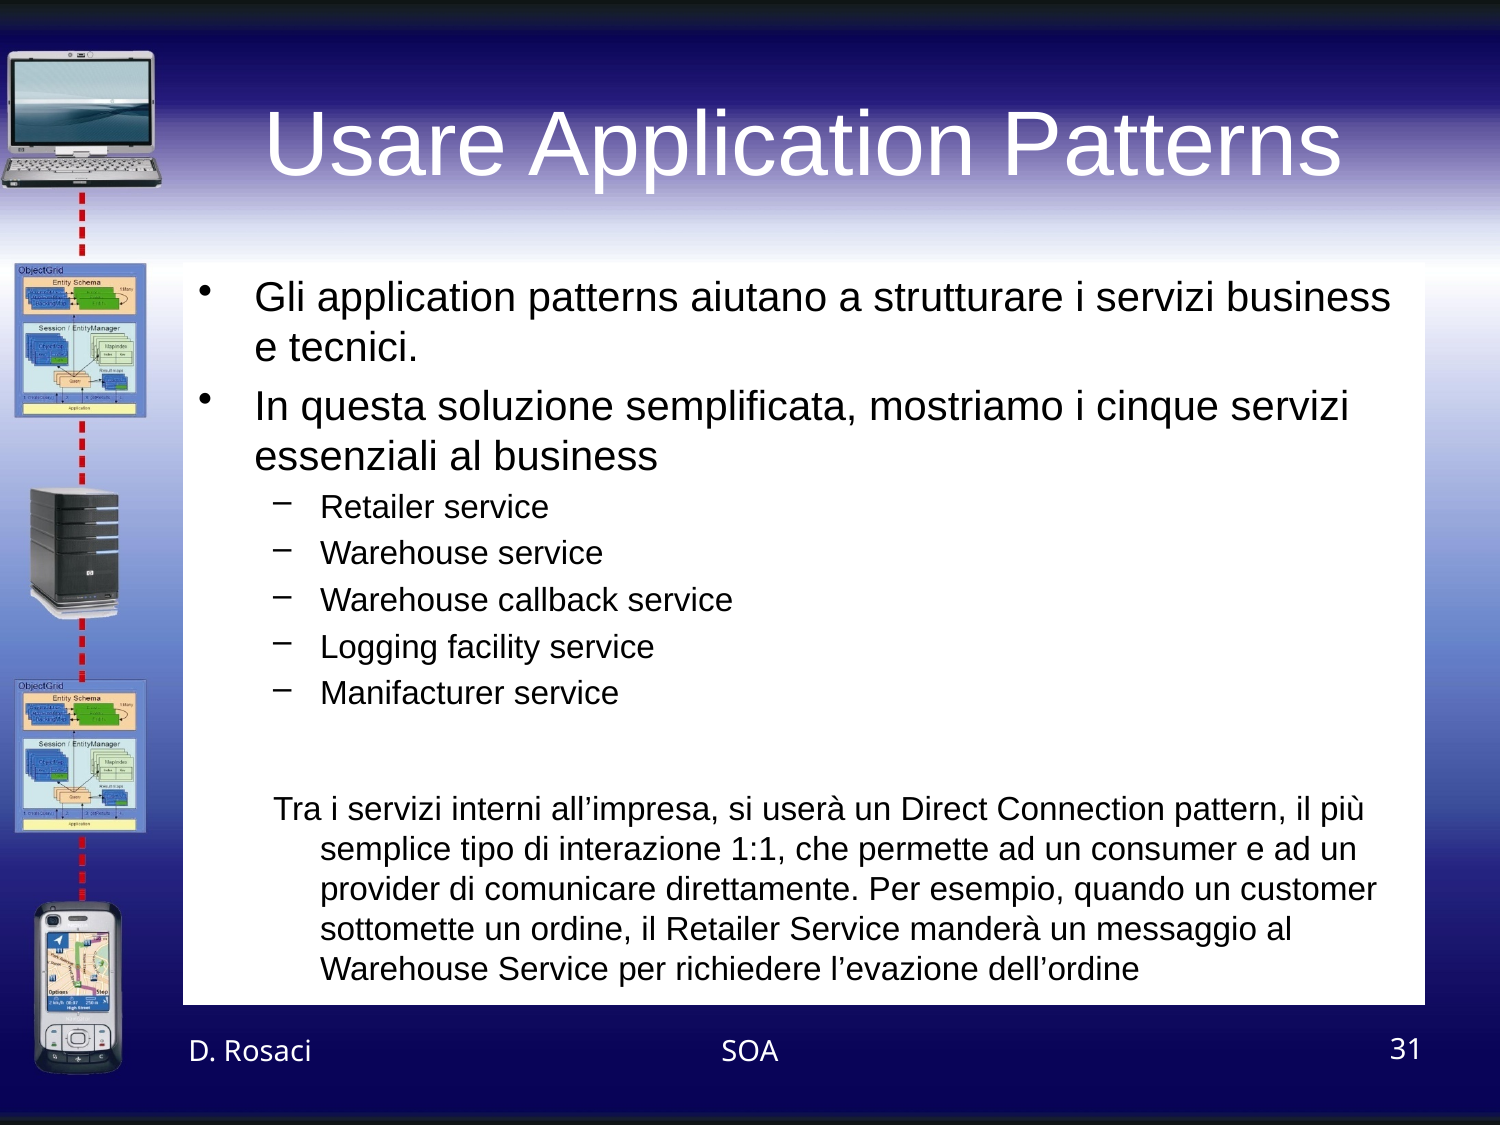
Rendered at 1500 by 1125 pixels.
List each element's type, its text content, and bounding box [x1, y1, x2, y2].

title Usare Application Patterns [182, 44, 1426, 233]
list Gli application patterns aiutano a strutturare i servizi business e tecnici. In questa soluzione semplificata, mostriamo i cinque servizi essenziali al business Retailer service Warehouse service Warehouse callback service Logging facility service Manifacturer service Tra i servizi interni all’impresa, si userà un Direct Connection pattern, il più semplice tipo di interazione 1:1, che permette ad un consumer e ad un provider di comunicare direttamente. Per esempio, quando un customer sottomette un ordine, il Retailer Service manderà un messaggio al Warehouse Service per richiedere l’evazione dell’ordine [182, 262, 1426, 1006]
picture [0, 0, 1500, 1125]
footer SOA [512, 1024, 988, 1103]
slide_number D. Rosaci [74, 1024, 426, 1103]
